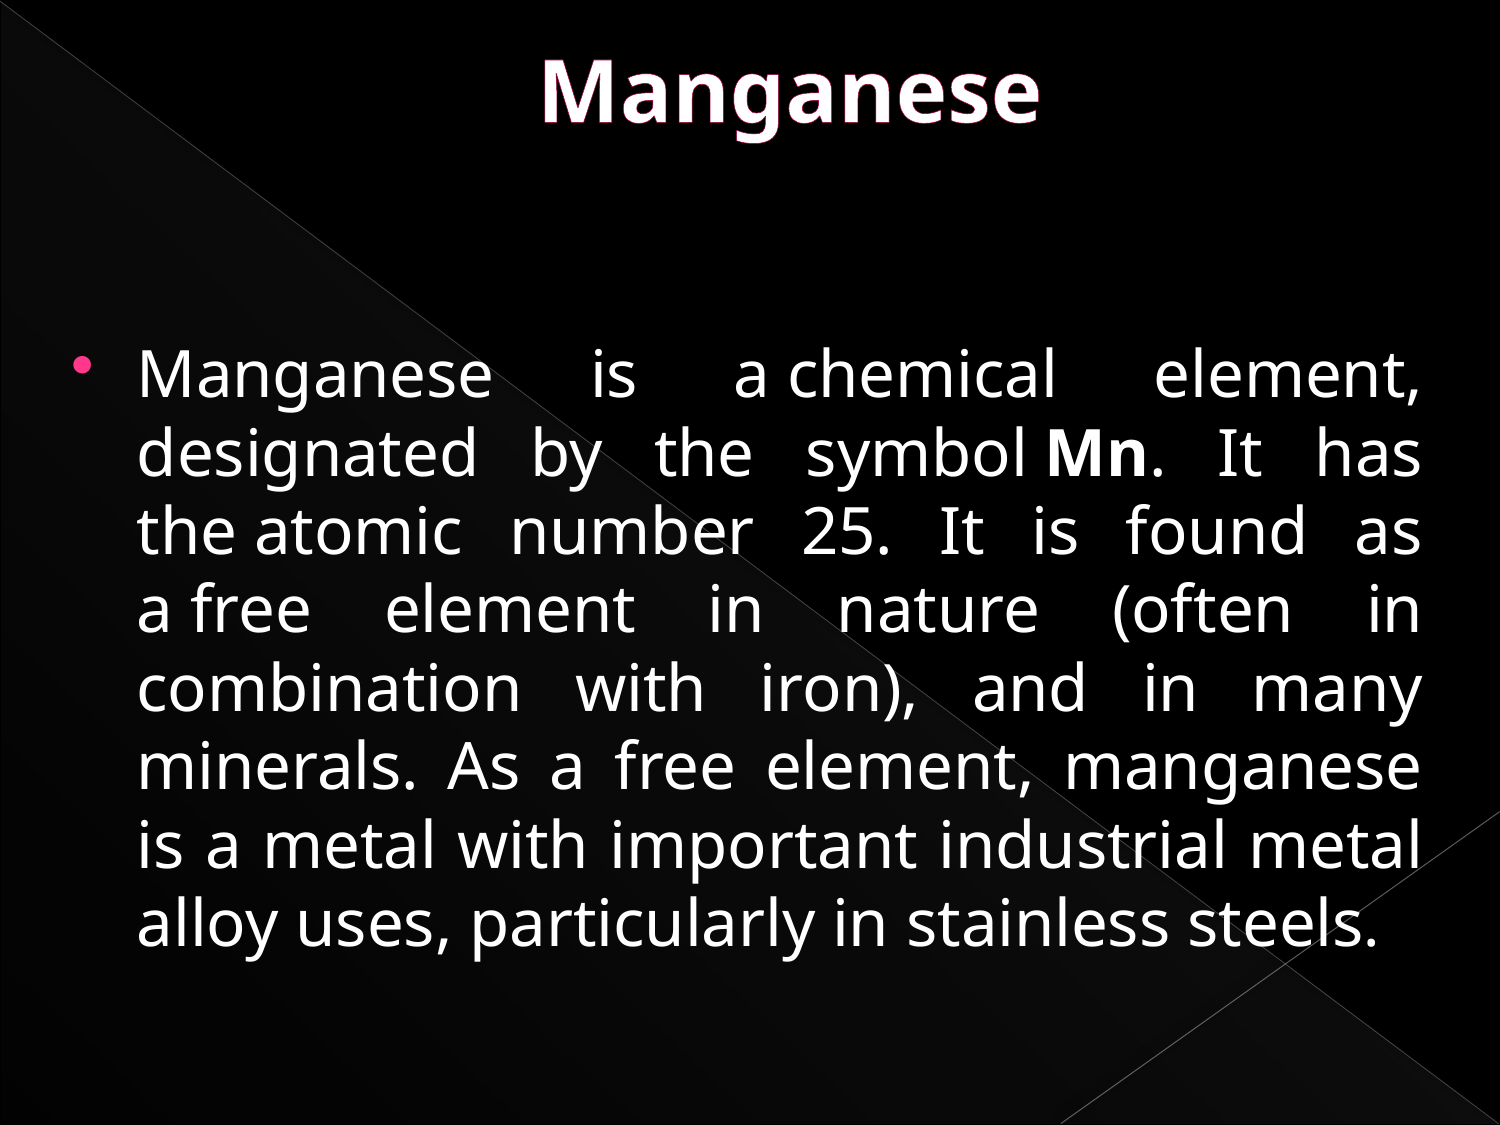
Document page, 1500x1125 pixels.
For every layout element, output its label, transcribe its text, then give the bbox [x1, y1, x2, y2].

title Manganese [0, 0, 1500, 175]
list Manganese is a chemical element, designated by the symbol Mn. It has the atomic number 25. It is found as a free element in nature (often in combination with iron), and in many minerals. As a free element, manganese is a metal with important industrial metal alloy uses, particularly in stainless steels. [50, 324, 1438, 1038]
